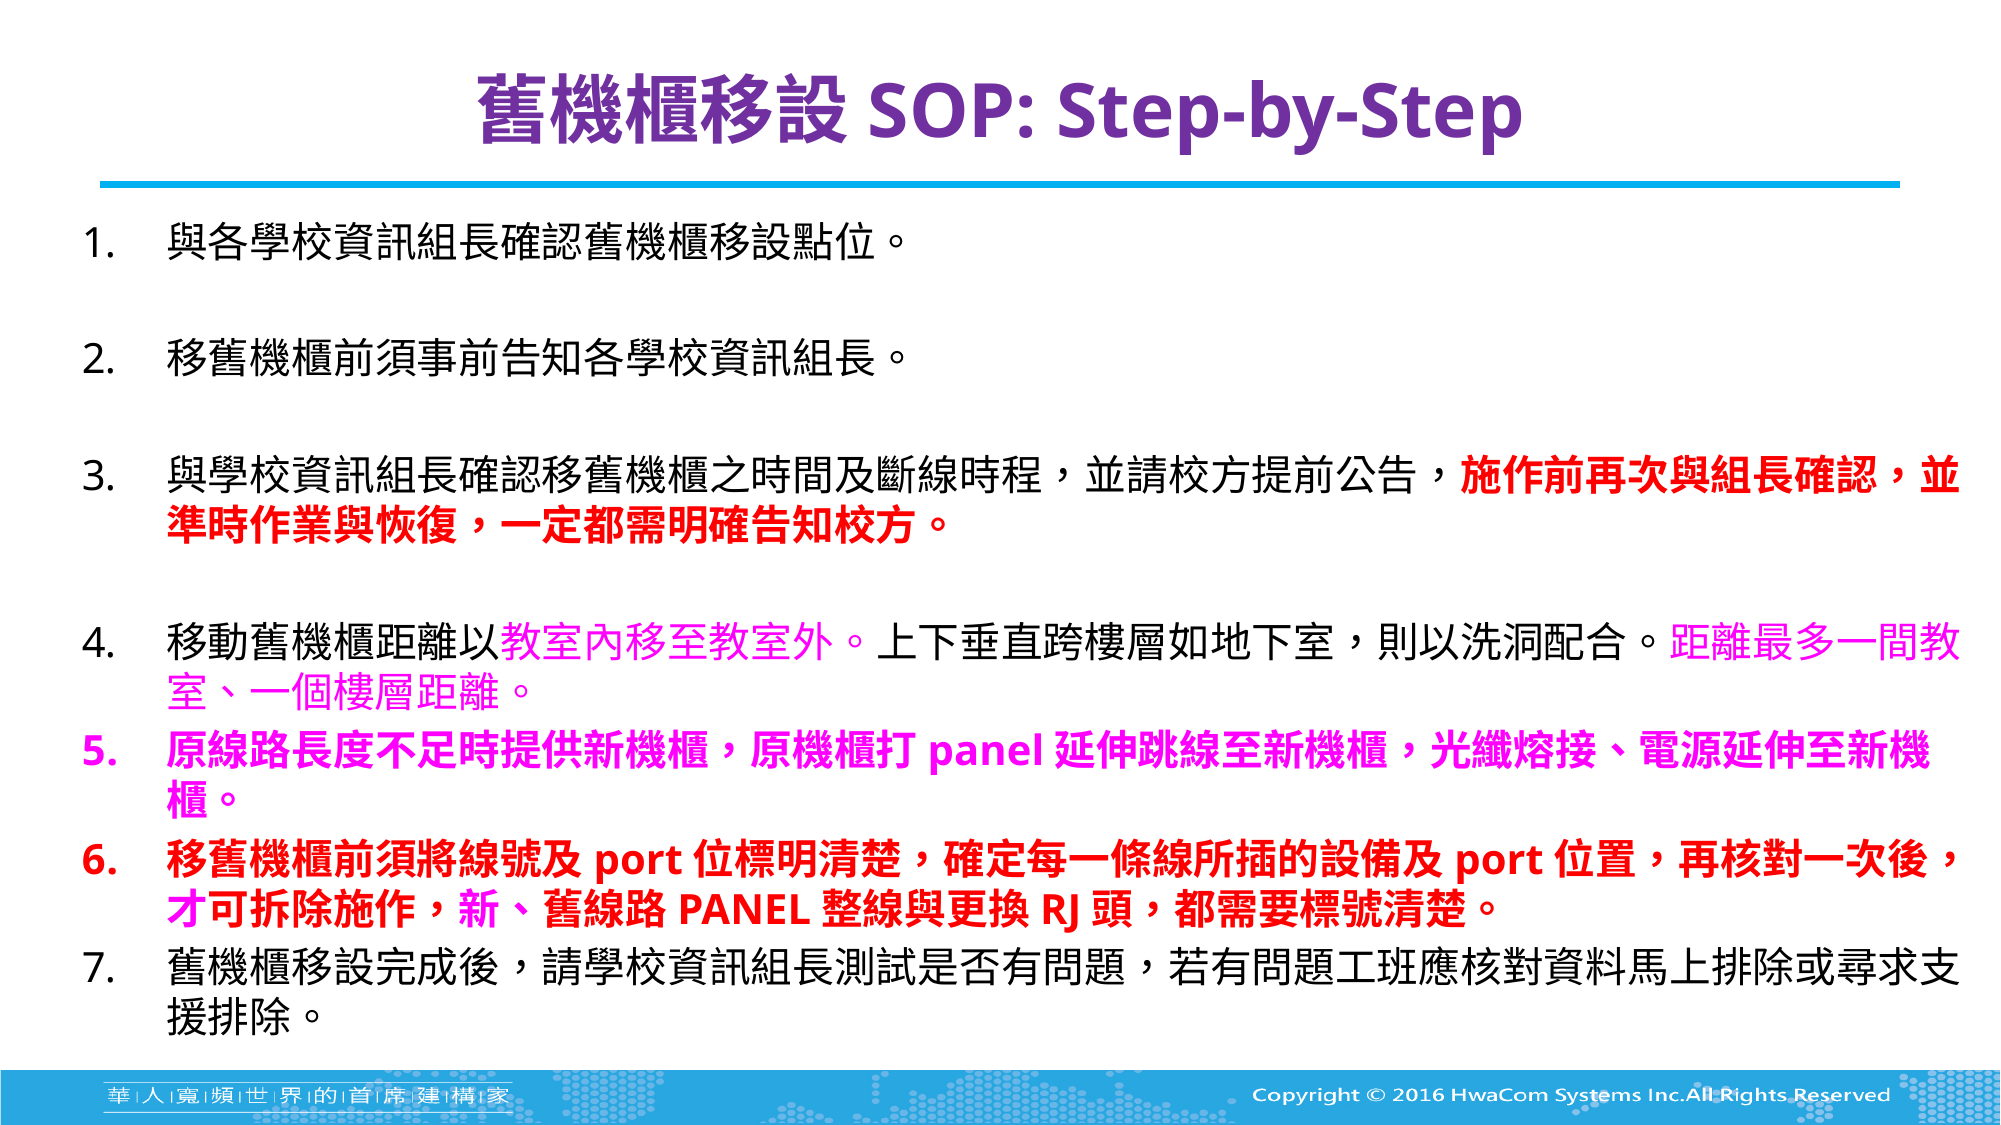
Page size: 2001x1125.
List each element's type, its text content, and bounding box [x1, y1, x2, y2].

picture [0, 1070, 2000, 1125]
list 與各學校資訊組長確認舊機櫃移設點位。 移舊機櫃前須事前告知各學校資訊組長。 與學校資訊組長確認移舊機櫃之時間及斷線時程，並請校方提前公告，施作前再次與組長確認，並準時作業與恢復，一定都需明確告知校方。 移動舊機櫃距離以教室內移至教室外。上下垂直跨樓層如地下室，則以洗洞配合。距離最多一間教室、一個樓層距離。 原線路長度不足時提供新機櫃，原機櫃打panel延伸跳線至新機櫃，光纖熔接、電源延伸至新機櫃。 移舊機櫃前須將線號及port位標明清楚，確定每一條線所插的設備及port位置，再核對一次後，才可拆除施作，新、舊線路PANEL整線與更換RJ頭，都需要標號清楚。 舊機櫃移設完成後，請學校資訊組長測試是否有問題，若有問題工班應核對資料馬上排除或尋求支援排除。 [66, 208, 2000, 1057]
title 舊機櫃移設SOP: Step-by-Step [99, 45, 1900, 171]
